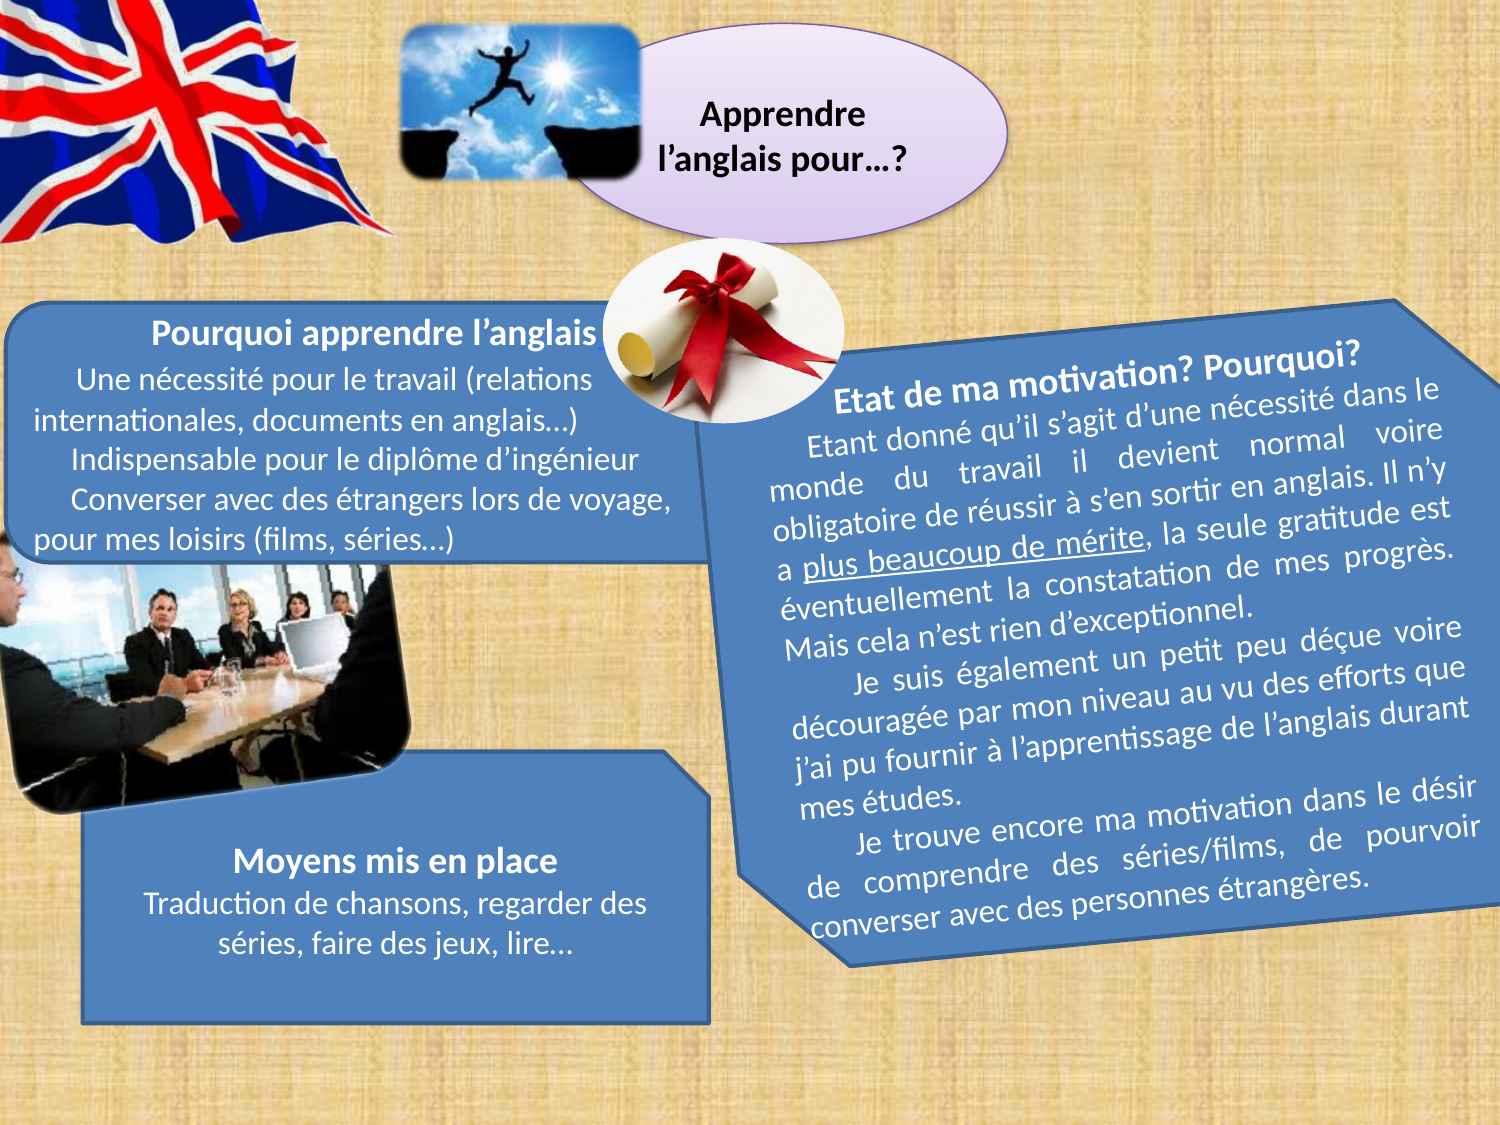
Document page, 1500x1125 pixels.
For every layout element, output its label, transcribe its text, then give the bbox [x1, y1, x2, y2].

text_box Etat de ma motivation? Pourquoi? Etant donné qu’il s’agit d’une nécessité dans le monde du travail il devient normal voire obligatoire de réussir à s’en sortir en anglais. Il n’y a plus beaucoup de mérite, la seule gratitude est éventuellement la constatation de mes progrès. Mais cela n’est rien d’exceptionnel. Je suis également un petit peu déçue voire découragée par mon niveau au vu des efforts que j’ai pu fournir à l’apprentissage de l’anglais durant mes études. Je trouve encore ma motivation dans le désir de comprendre des séries/films, de pourvoir converser avec des personnes étrangères. [694, 298, 1500, 969]
text_box Moyens mis en place Traduction de chansons, regarder des séries, faire des jeux, lire… [80, 749, 711, 1026]
text_box Apprendre l’anglais pour…? [594, 22, 1009, 240]
text_box Pourquoi apprendre l’anglais_ Une nécessité pour le travail (relations internationales, documents en anglais…) Indispensable pour le diplôme d’ingénieur Converser avec des étrangers lors de voyage, pour mes loisirs (films, séries…) [3, 300, 707, 565]
picture [0, 0, 1500, 1125]
